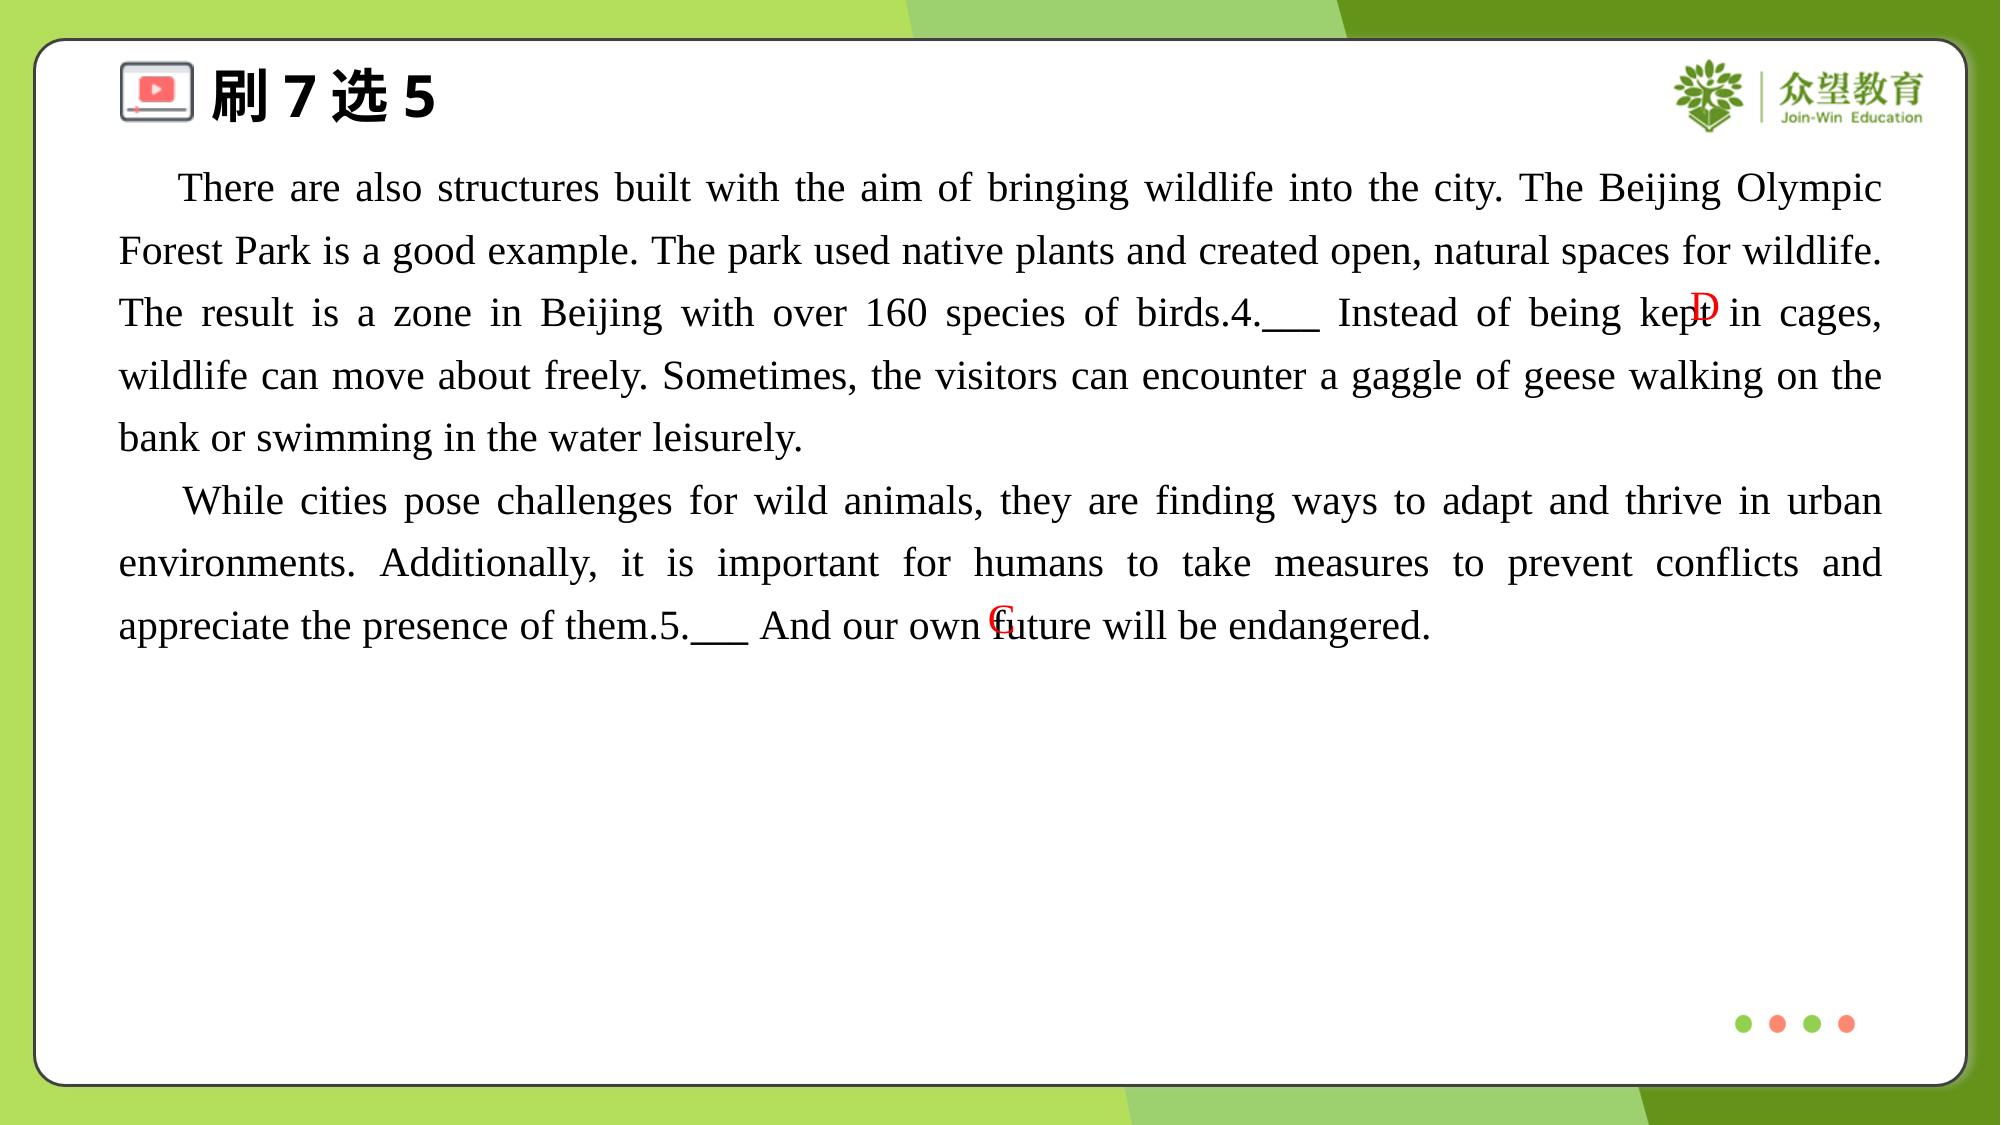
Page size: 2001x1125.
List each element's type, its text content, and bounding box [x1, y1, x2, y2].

picture [0, 0, 2000, 1125]
text_box C [983, 578, 1021, 637]
text_box There are also structures built with the aim of bringing wildlife into the city. The Beijing Olympic Forest Park is a good example. The park used native plants and created open, natural spaces for wildlife. The result is a zone in Beijing with over 160 species of birds.4.___ Instead of being kept in cages, wildlife can move about freely. Sometimes, the visitors can encounter a gaggle of geese walking on the bank or swimming in the water leisurely. While cities pose challenges for wild animals, they are finding ways to adapt and thrive in urban environments. Additionally, it is important for humans to take measures to prevent conflicts and appreciate the presence of them.5.___ And our own future will be endangered. [118, 147, 1883, 643]
text_box D [1685, 266, 1725, 324]
